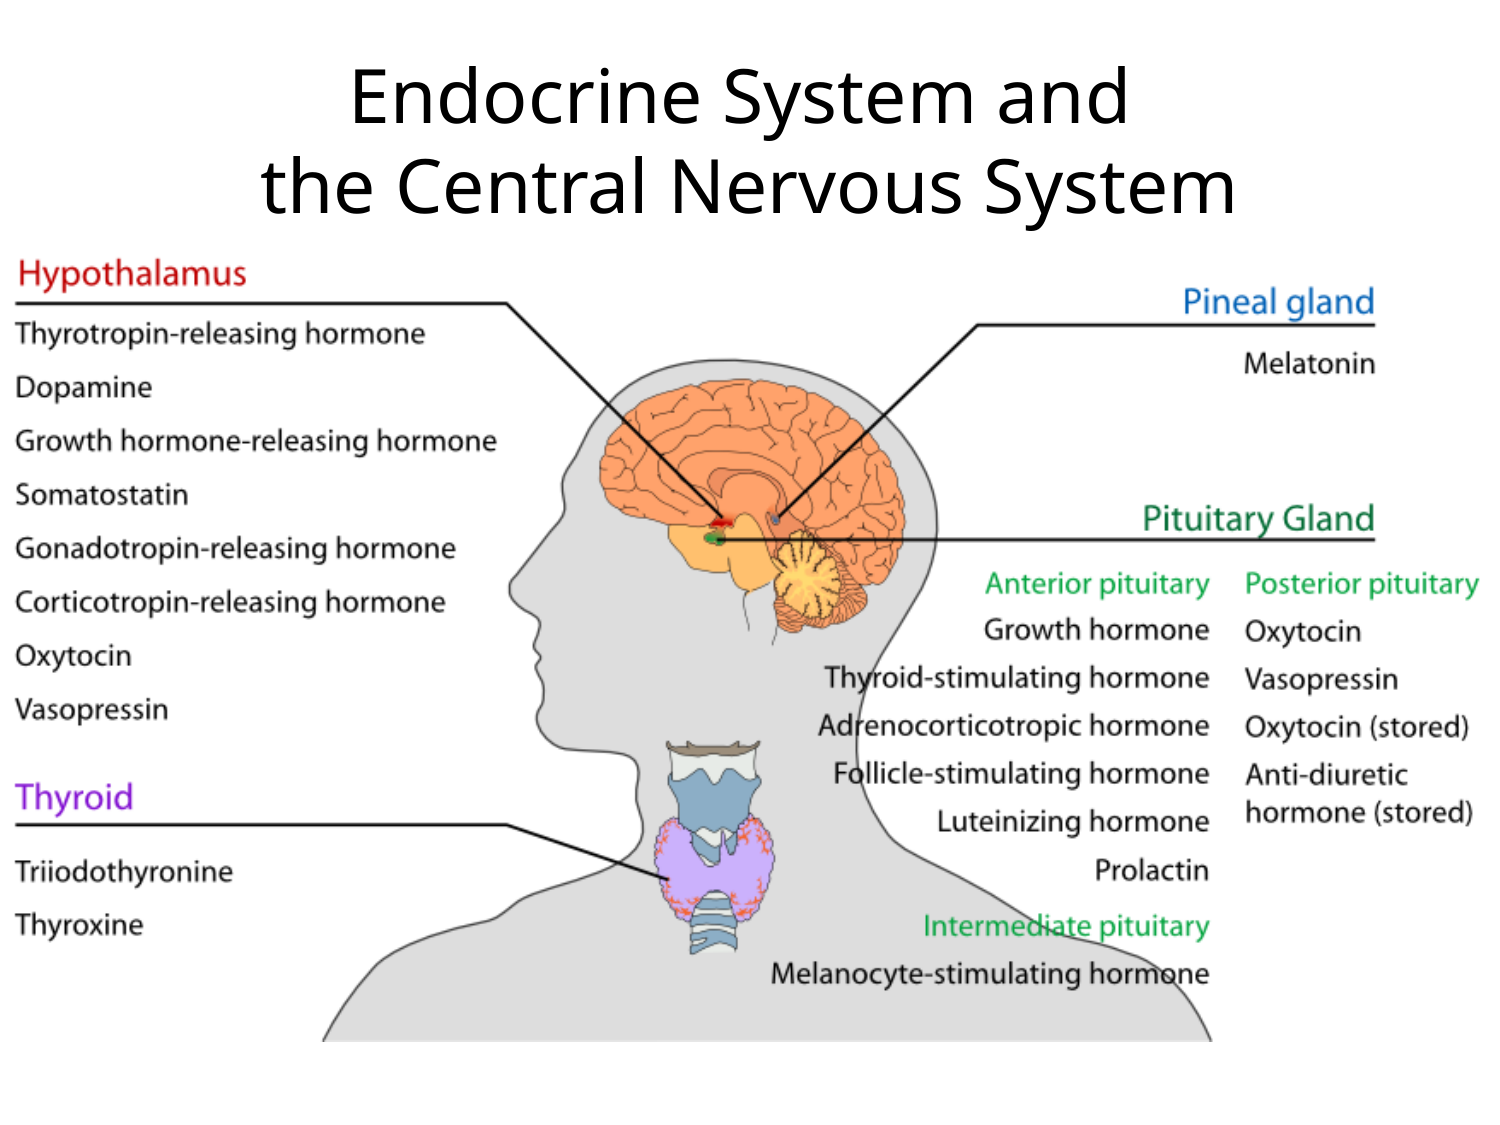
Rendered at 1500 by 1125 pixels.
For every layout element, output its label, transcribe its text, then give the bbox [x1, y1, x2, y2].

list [0, 237, 1500, 1042]
title Endocrine System and the Central Nervous System [75, 45, 1425, 233]
